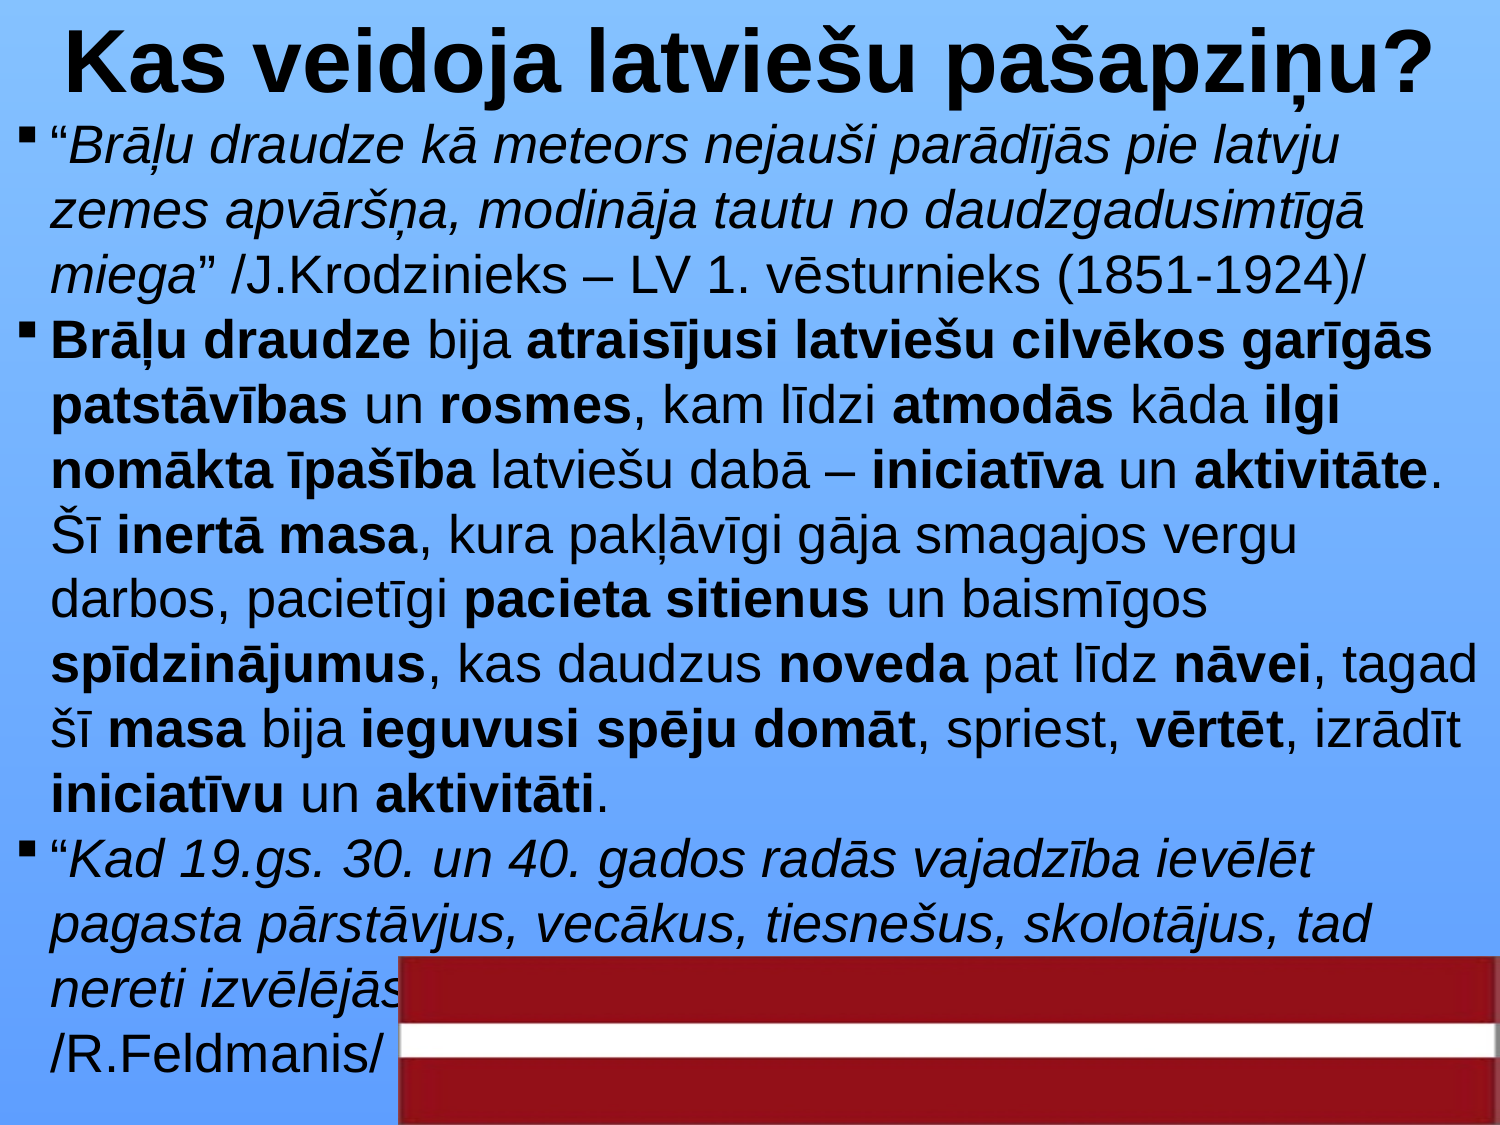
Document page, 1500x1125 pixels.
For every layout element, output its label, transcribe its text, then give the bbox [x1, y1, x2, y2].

title Kas veidoja latviešu pašapziņu? [0, 0, 1500, 101]
picture [398, 955, 1500, 1125]
text_box “Brāļu draudze kā meteors nejauši parādījās pie latvju zemes apvāršņa, modināja tautu no daudzgadusimtīgā miega” /J.Krodzinieks – LV 1. vēsturnieks (1851-1924)/ Brāļu draudze bija atraisījusi latviešu cilvēkos garīgās patstāvības un rosmes, kam līdzi atmodās kāda ilgi nomākta īpašība latviešu dabā – iniciatīva un aktivitāte. Šī inertā masa, kura pakļāvīgi gāja smagajos vergu darbos, pacietīgi pacieta sitienus un baismīgos spīdzinājumus, kas daudzus noveda pat līdz nāvei, tagad šī masa bija ieguvusi spēju domāt, spriest, vērtēt, izrādīt iniciatīvu un aktivitāti. “Kad 19.gs. 30. un 40. gados radās vajadzība ievēlēt pagasta pārstāvjus, vecākus, tiesnešus, skolotājus, tad nereti izvēlējās Brāļu draudzes vadošās personas.” /R.Feldmanis/ [0, 101, 1500, 1091]
